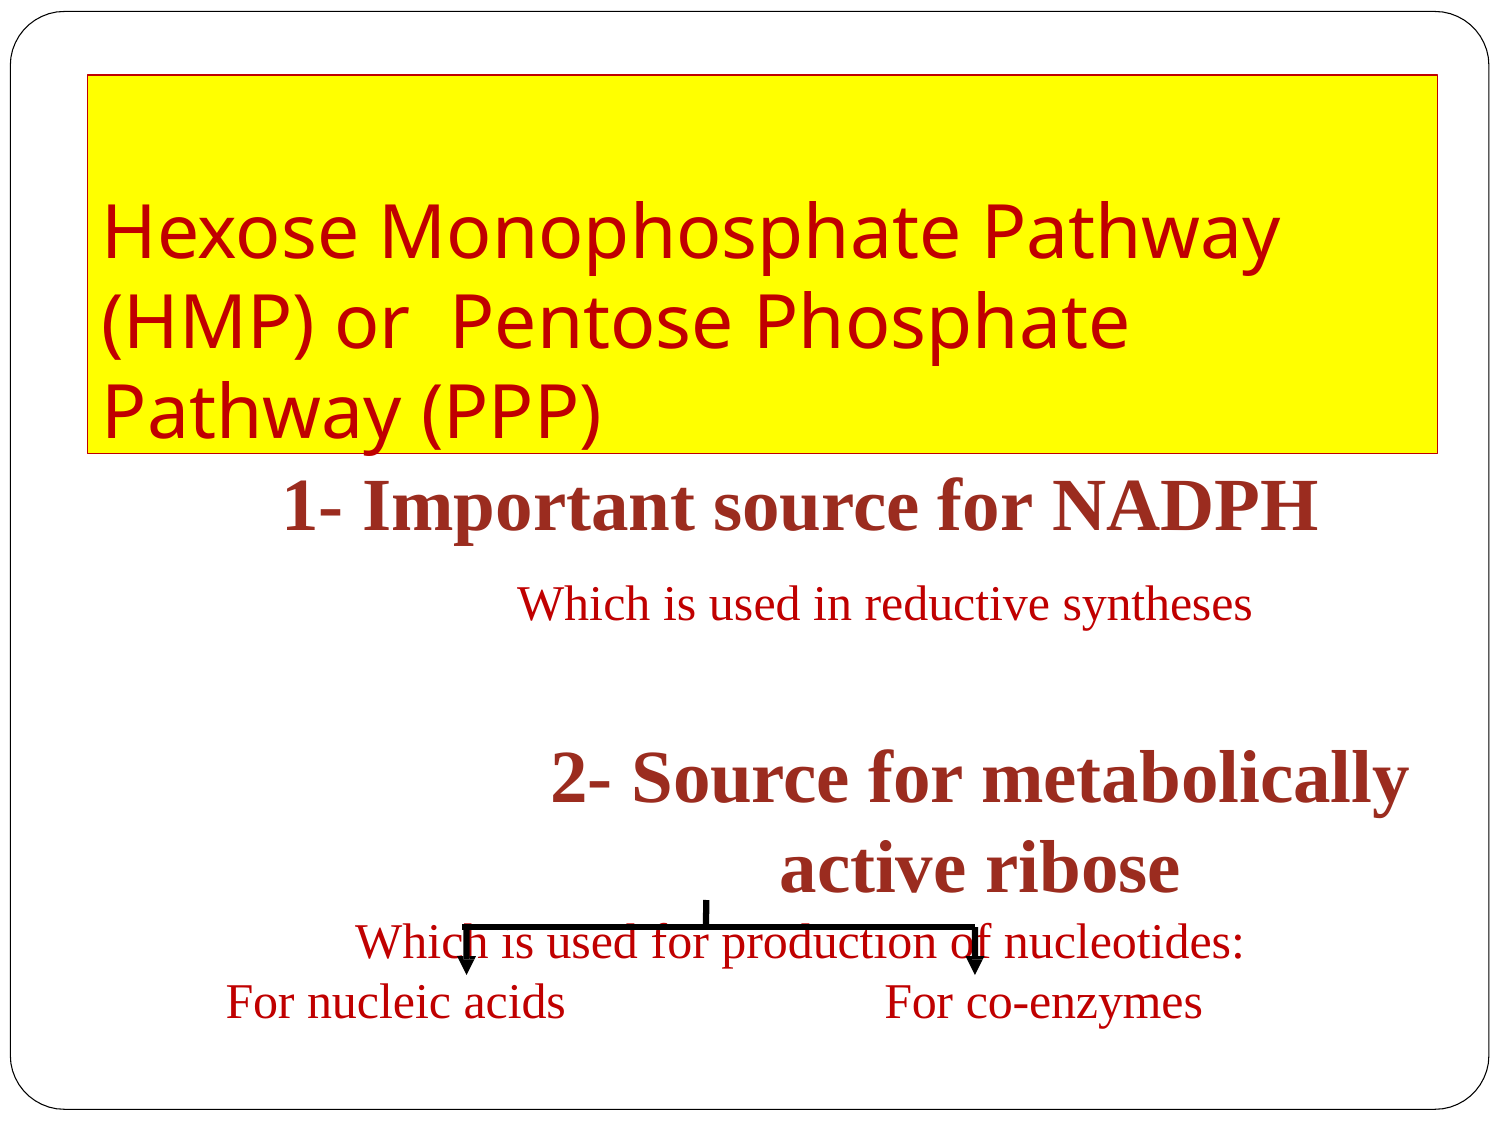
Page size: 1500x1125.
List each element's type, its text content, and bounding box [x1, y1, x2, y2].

text_box For nucleic acids [223, 968, 569, 1029]
text_box For co-enzymes [882, 968, 1206, 1029]
text_box [965, 927, 985, 976]
title Hexose Monophosphate Pathway (HMP) or Pentose Phosphate Pathway (PPP) [87, 75, 1438, 454]
text_box [457, 927, 476, 976]
text_box 1- Important source for NADPH Which is used in reductive syntheses 2- Source for metabolically active ribose Which is used for production of nucleotides: [156, 455, 1444, 969]
